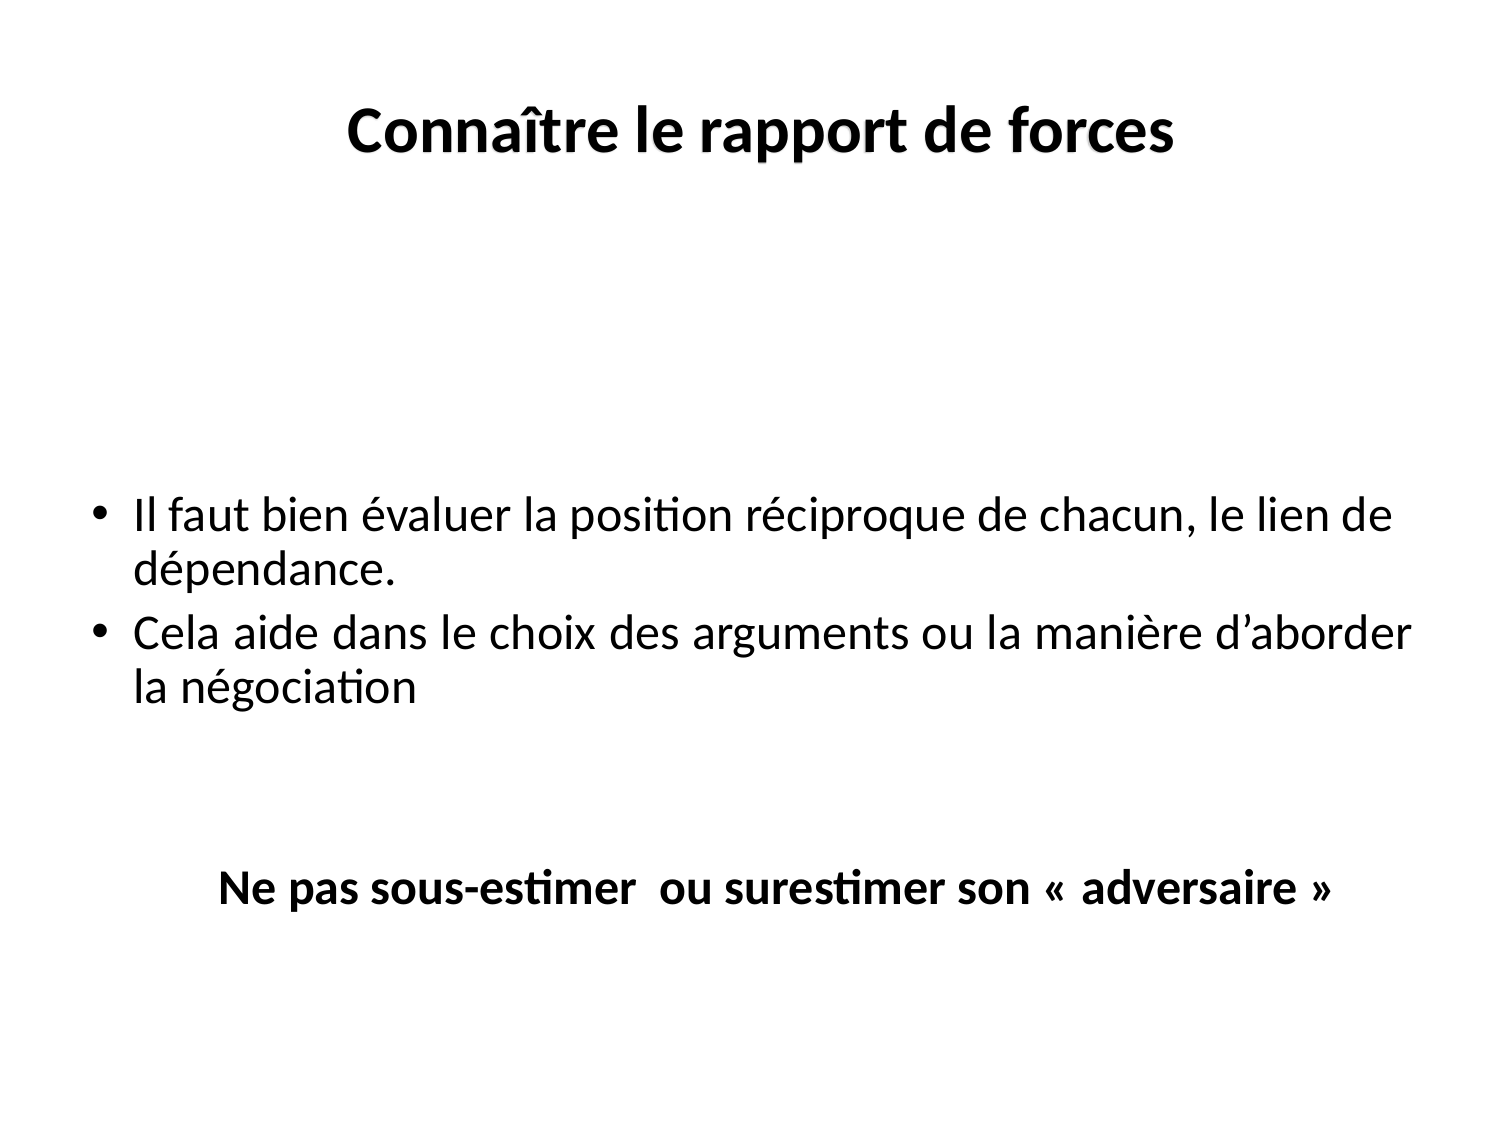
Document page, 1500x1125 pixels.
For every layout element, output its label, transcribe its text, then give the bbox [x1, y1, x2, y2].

list Il faut bien évaluer la position réciproque de chacun, le lien de dépendance. Cela aide dans le choix des arguments ou la manière d’aborder la négociation [58, 480, 1429, 800]
text_box Connaître le rapport de forces [230, 78, 1294, 173]
list Ne pas sous-estimer ou surestimer son « adversaire » [93, 785, 1447, 985]
